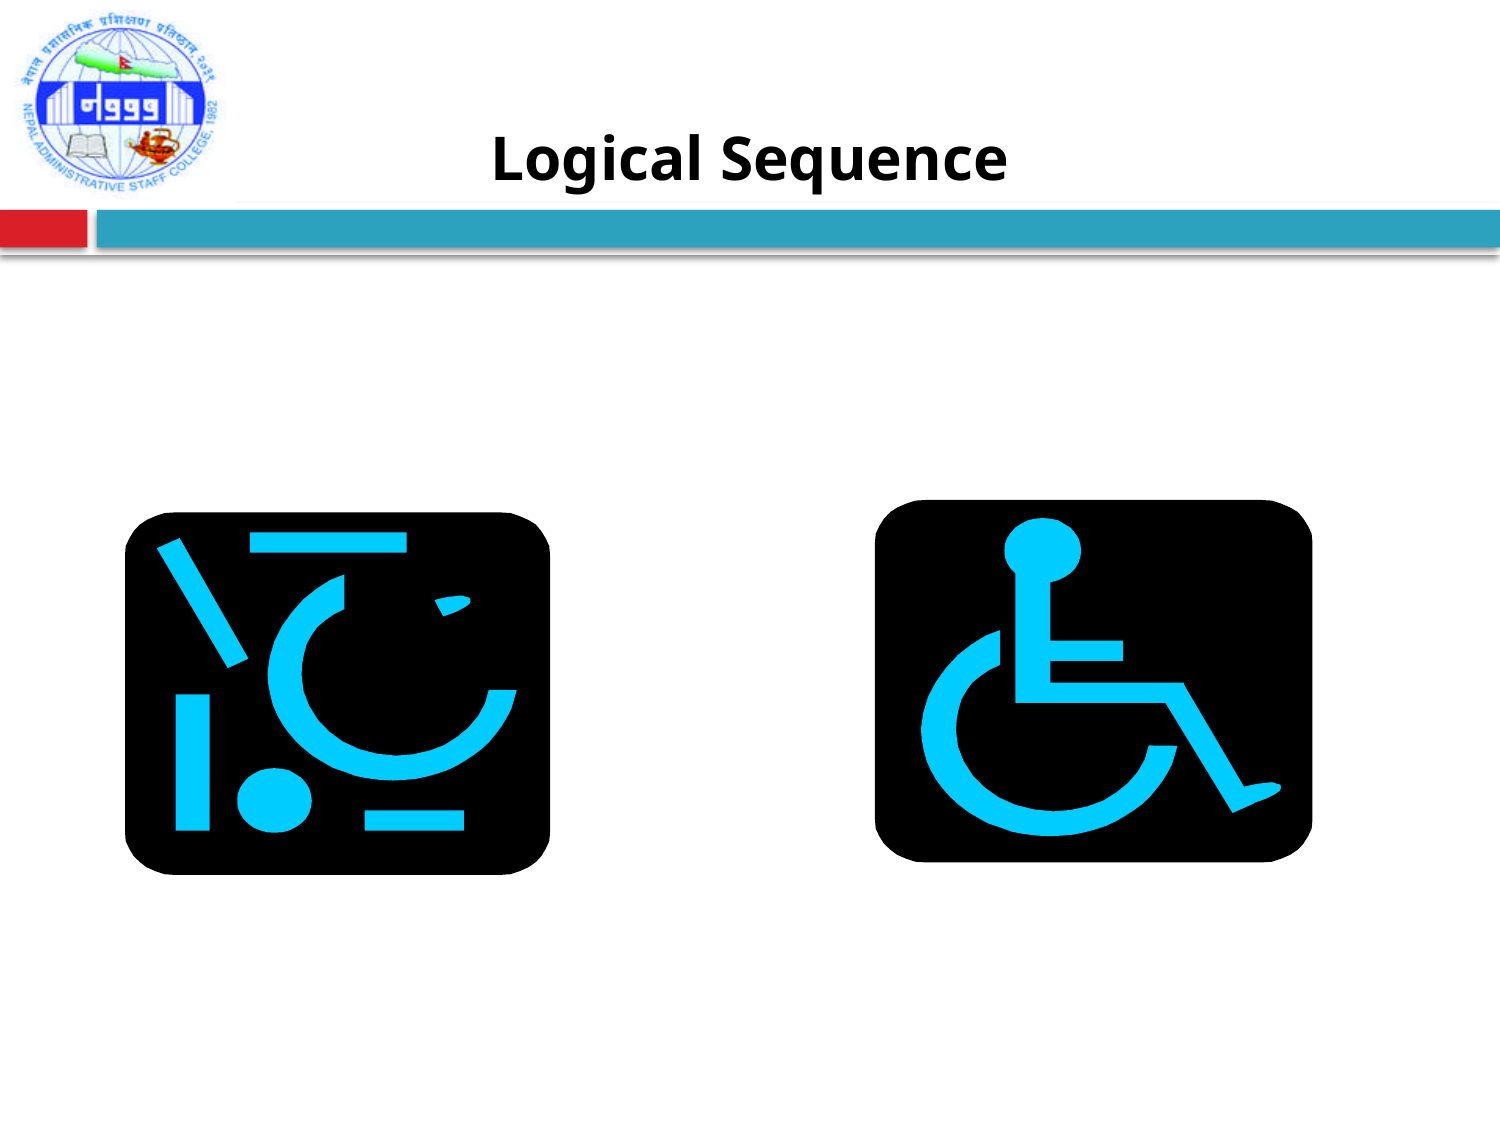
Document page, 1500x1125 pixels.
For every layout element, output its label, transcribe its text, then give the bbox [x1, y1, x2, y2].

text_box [124, 512, 551, 876]
list Logical Sequence [75, 112, 1425, 1005]
picture [1, 0, 236, 208]
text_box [874, 499, 1313, 863]
